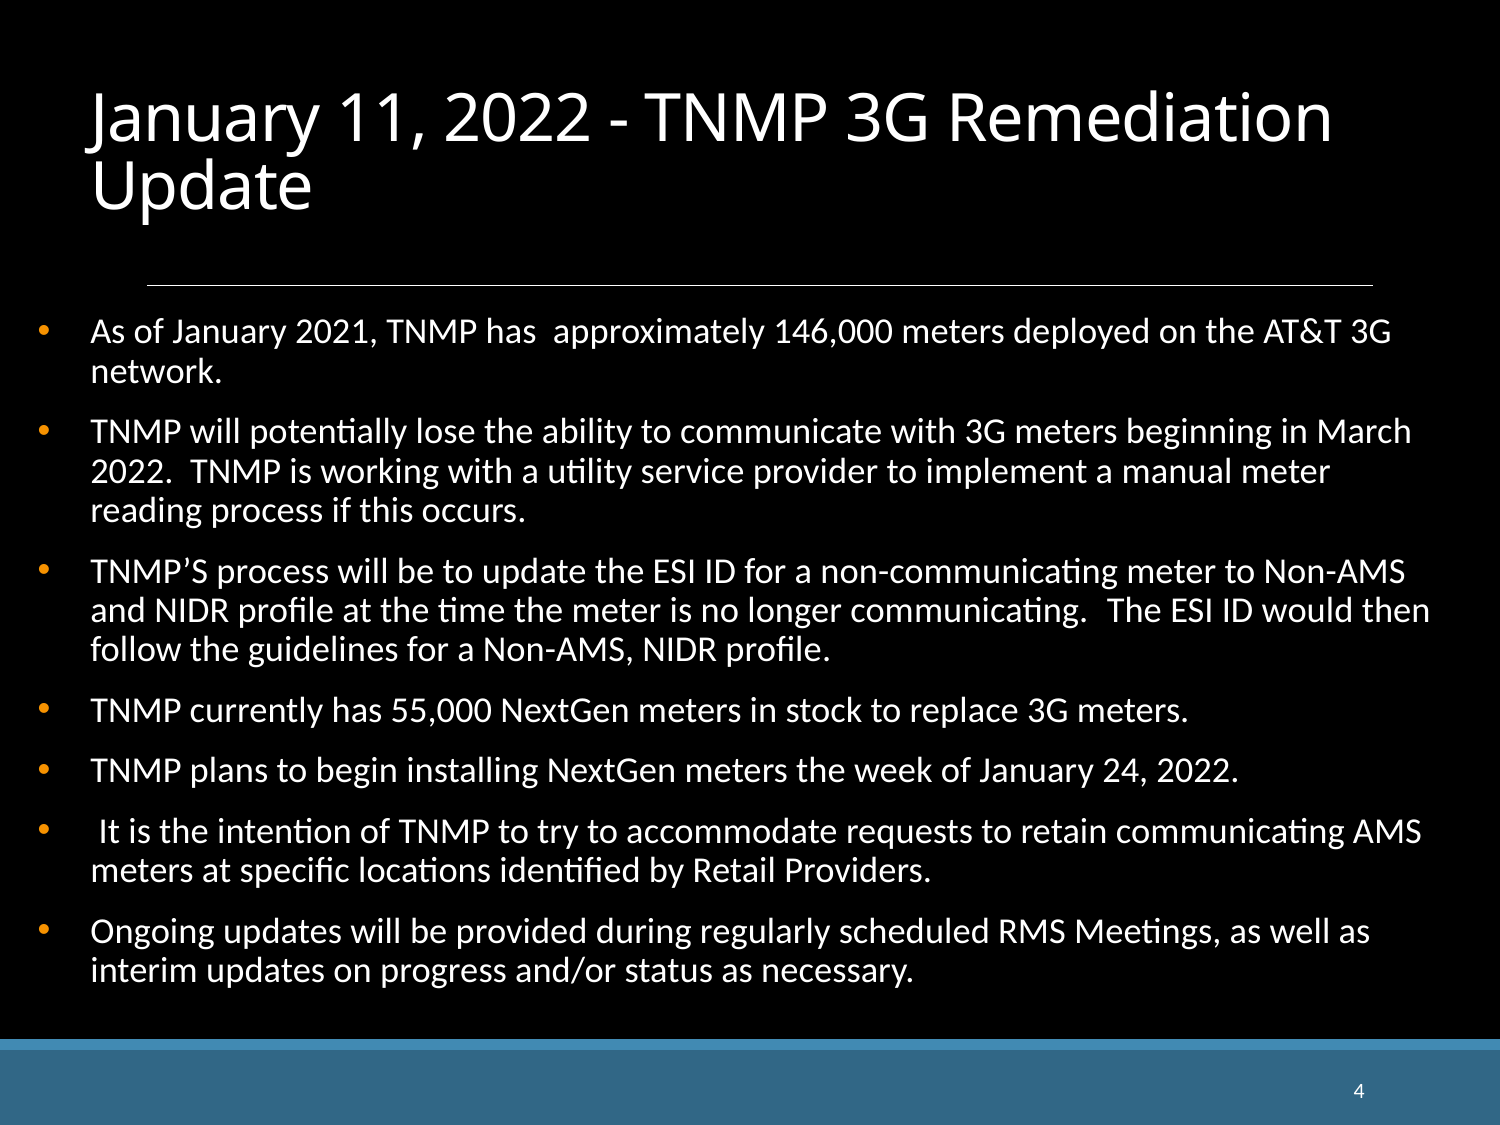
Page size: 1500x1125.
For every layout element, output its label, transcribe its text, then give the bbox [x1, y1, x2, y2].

list As of January 2021, TNMP has approximately 146,000 meters deployed on the AT&T 3G network. TNMP will potentially lose the ability to communicate with 3G meters beginning in March 2022. TNMP is working with a utility service provider to implement a manual meter reading process if this occurs. TNMP’S process will be to update the ESI ID for a non-communicating meter to Non-AMS and NIDR profile at the time the meter is no longer communicating. The ESI ID would then follow the guidelines for a Non-AMS, NIDR profile. TNMP currently has 55,000 NextGen meters in stock to replace 3G meters. TNMP plans to begin installing NextGen meters the week of January 24, 2022. It is the intention of TNMP to try to accommodate requests to retain communicating AMS meters at specific locations identified by Retail Providers. Ongoing updates will be provided during regularly scheduled RMS Meetings, as well as interim updates on progress and/or status as necessary. [37, 305, 1450, 1006]
title January 11, 2022 - TNMP 3G Remediation Update [75, 54, 1425, 255]
slide_number 4 [1218, 1059, 1380, 1120]
